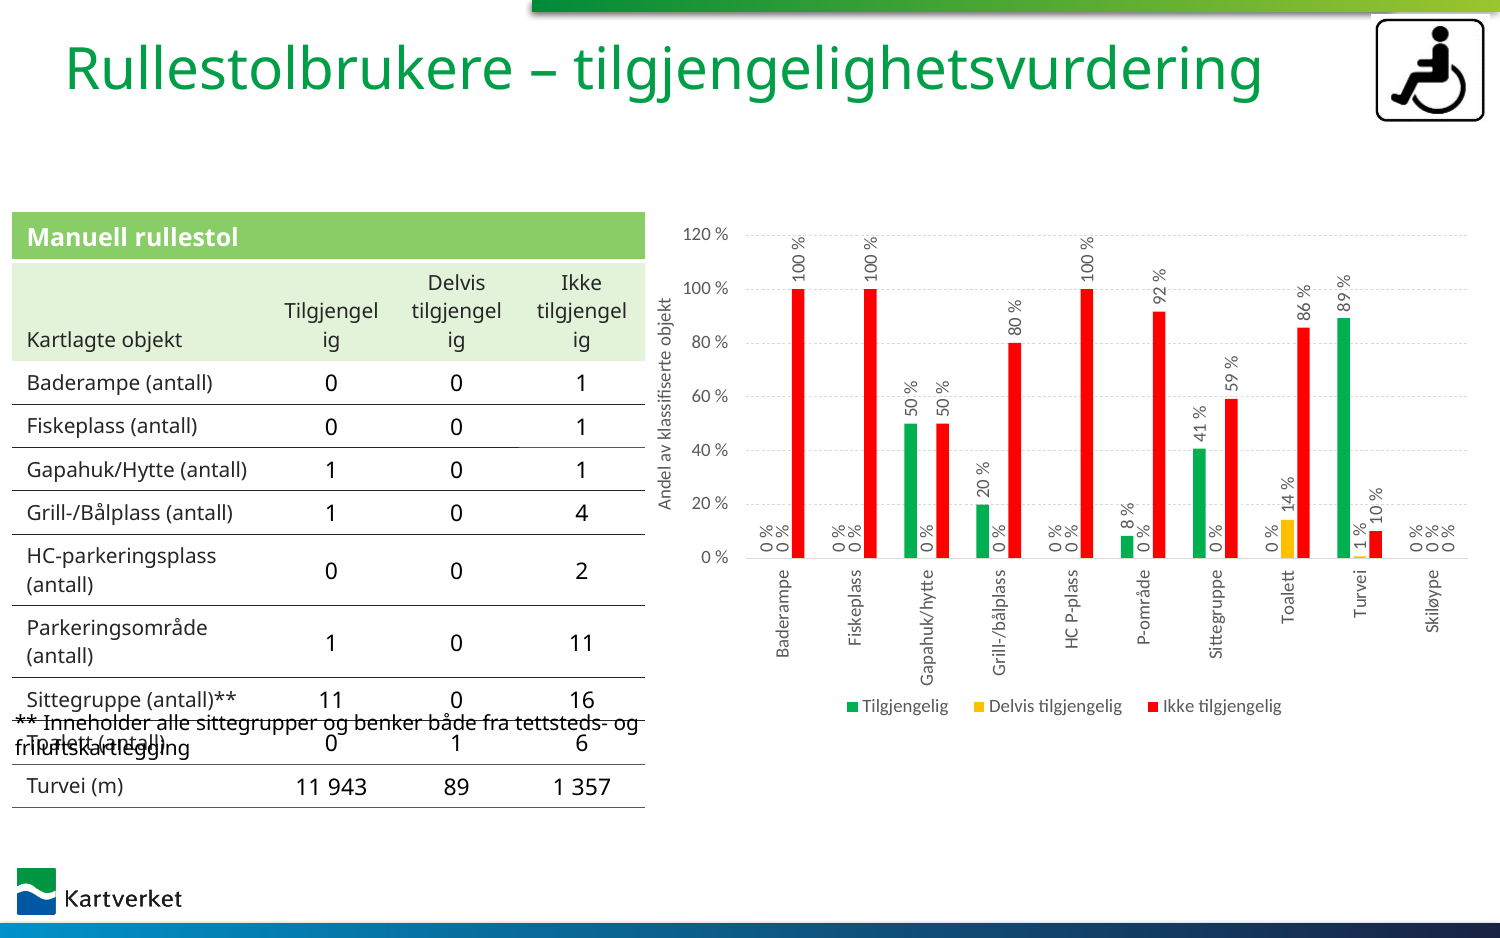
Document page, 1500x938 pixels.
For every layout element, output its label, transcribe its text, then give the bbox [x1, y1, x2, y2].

table_cell 89 [394, 768, 519, 807]
table_cell 0 [394, 491, 519, 534]
text_box Rullestolbrukere – tilgjengelighetsvurdering [49, 12, 1372, 109]
table_cell 2 [519, 535, 638, 605]
table_cell Kartlagte objekt [12, 263, 269, 361]
table_cell HC-parkeringsplass (antall) [12, 535, 269, 605]
table_cell 11 943 [269, 768, 394, 807]
table_cell 1 [519, 361, 638, 404]
table_cell 0 [269, 405, 394, 447]
table_cell 4 [519, 491, 638, 534]
table_cell 1 [269, 448, 394, 490]
table_cell Turvei (m) [12, 768, 269, 807]
table_cell Gapahuk/Hytte (antall) [12, 448, 269, 490]
table_cell Parkeringsområde (antall) [12, 606, 269, 677]
table_header Manuell rullestol [12, 212, 645, 259]
picture [643, 218, 1480, 728]
table_cell 11 [269, 678, 394, 702]
table_cell 0 [269, 535, 394, 605]
table_cell 0 [394, 448, 519, 490]
picture [1371, 13, 1491, 127]
table_cell 1 [519, 448, 638, 490]
text_box ** Inneholder alle sittegrupper og benker både fra tettsteds- og friluftskartlegging [0, 702, 745, 768]
table_cell Sittegruppe (antall)** [12, 678, 269, 702]
table_cell 1 [269, 491, 394, 534]
table_cell 0 [394, 535, 519, 605]
table_cell Delvis tilgjengelig [394, 263, 519, 361]
table_cell 0 [394, 405, 519, 447]
table_cell Ikke tilgjengelig [519, 263, 638, 361]
table_cell Fiskeplass (antall) [12, 405, 269, 447]
table_cell 1 357 [519, 768, 645, 807]
table_cell Grill-/Bålplass (antall) [12, 491, 269, 534]
table_cell Tilgjengelig [269, 263, 394, 361]
table_cell 16 [519, 678, 638, 702]
table_cell 0 [394, 678, 519, 702]
table_cell 0 [269, 361, 394, 404]
table_cell 0 [394, 361, 519, 404]
table_cell 1 [269, 606, 394, 677]
table_cell 0 [394, 606, 519, 677]
table_cell 1 [519, 405, 638, 447]
table_cell Baderampe (antall) [12, 361, 269, 404]
table_cell 11 [519, 606, 638, 677]
